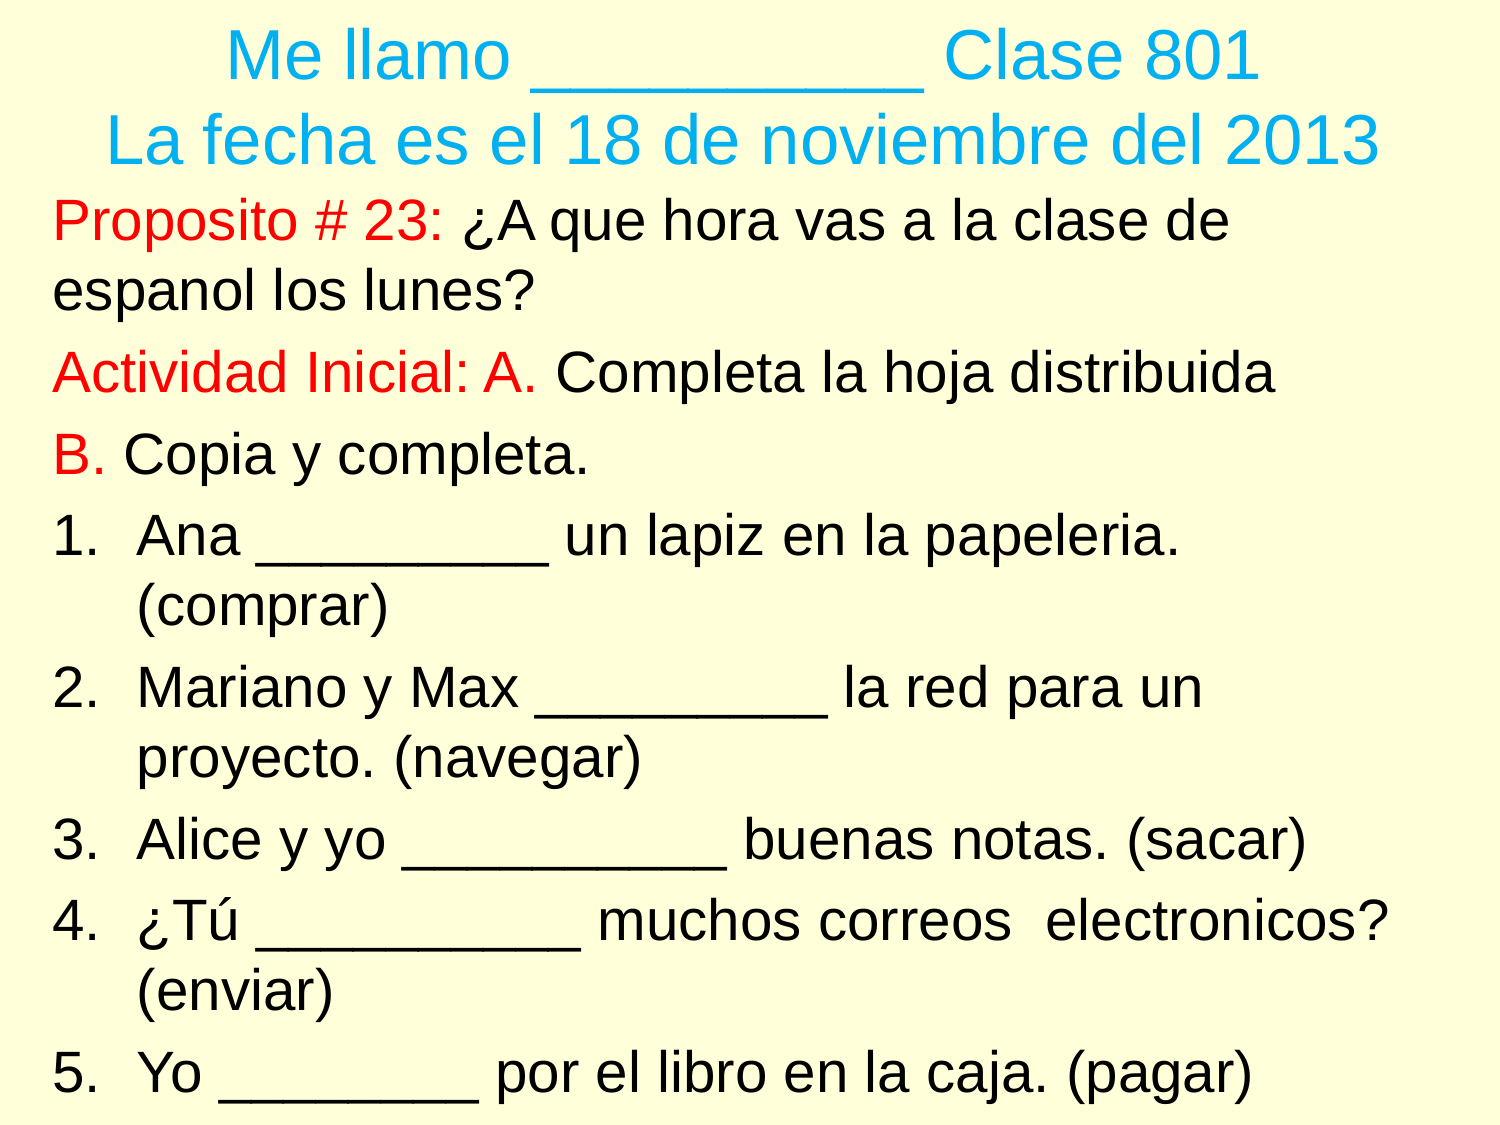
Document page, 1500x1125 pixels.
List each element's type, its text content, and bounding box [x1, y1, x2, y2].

list Proposito # 23: ¿A que hora vas a la clase de espanol los lunes? Actividad Inicial: A. Completa la hoja distribuida B. Copia y completa. Ana _________ un lapiz en la papeleria. (comprar) Mariano y Max _________ la red para un proyecto. (navegar) Alice y yo __________ buenas notas. (sacar) ¿Tú __________ muchos correos electronicos? (enviar) Yo ________ por el libro en la caja. (pagar) [37, 174, 1463, 1018]
title Me llamo __________ Clase 801 La fecha es el 18 de noviembre del 2013 [37, 0, 1450, 174]
